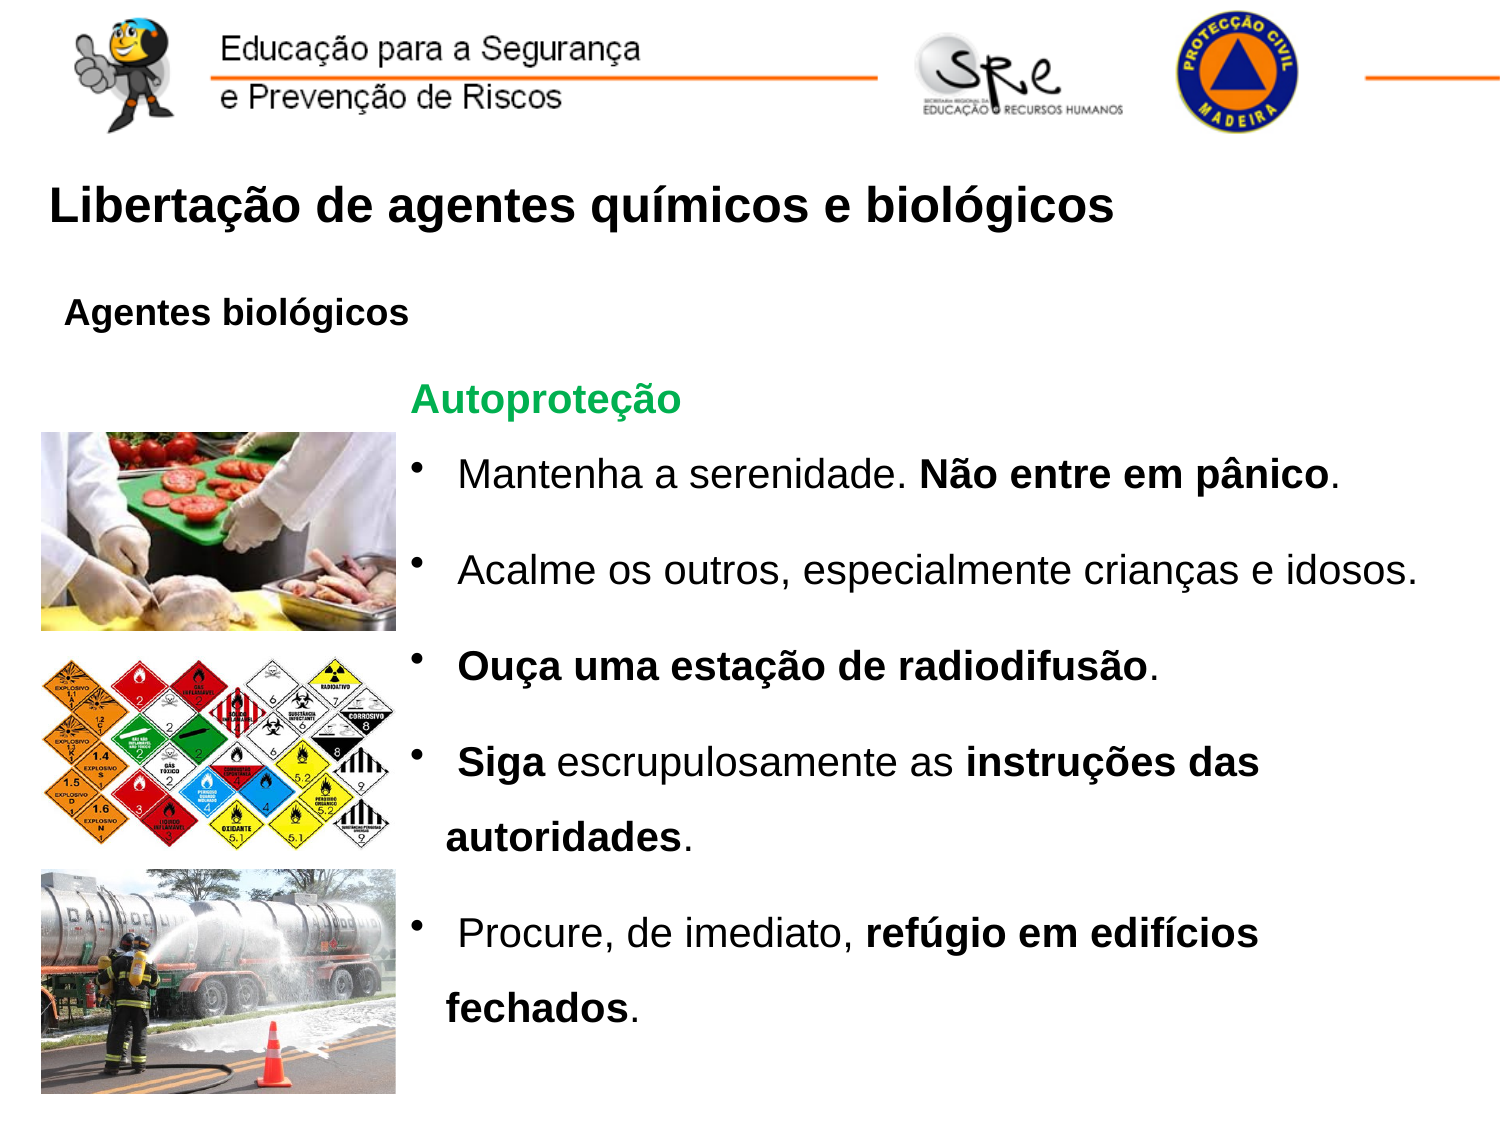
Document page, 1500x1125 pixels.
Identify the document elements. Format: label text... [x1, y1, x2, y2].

text_box Libertação de agentes químicos e biológicos [34, 165, 1131, 240]
picture [0, 0, 1500, 1125]
text_box Agentes biológicos [48, 280, 425, 341]
text_box Autoproteção Mantenha a serenidade. Não entre em pânico. Acalme os outros, especialmente crianças e idosos. Ouça uma estação de radiodifusão. Siga escrupulosamente as instruções das autoridades. Procure, de imediato, refúgio em edifícios fechados. [395, 339, 1469, 1038]
